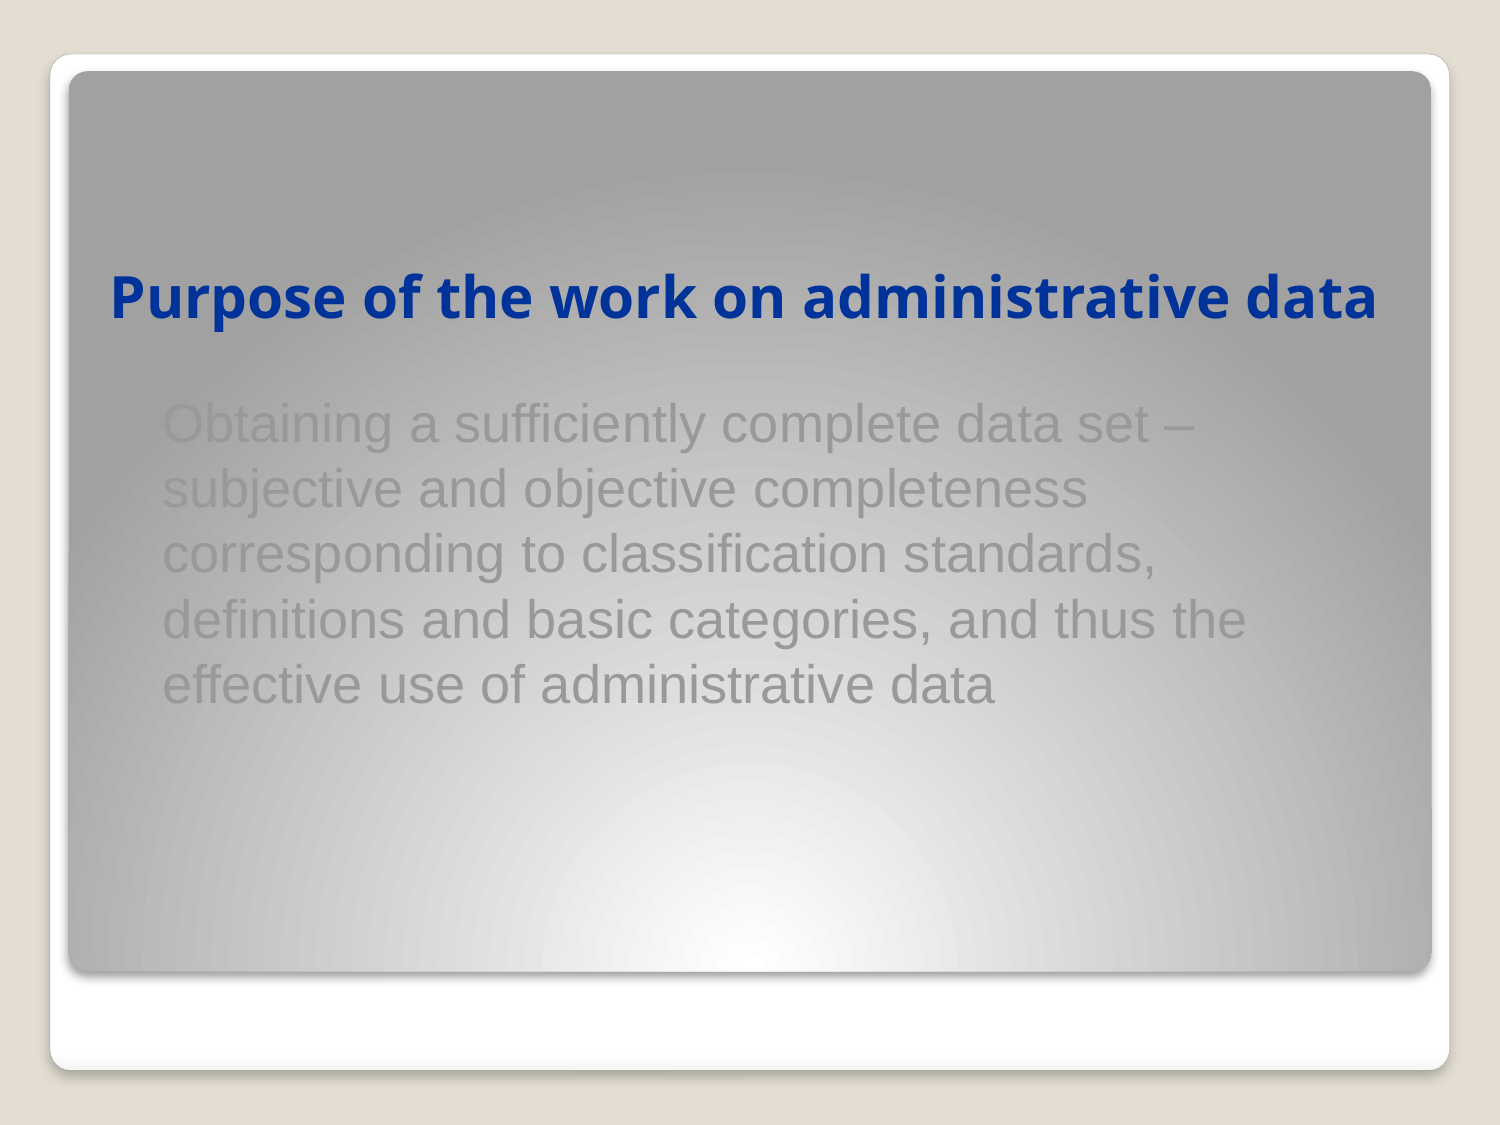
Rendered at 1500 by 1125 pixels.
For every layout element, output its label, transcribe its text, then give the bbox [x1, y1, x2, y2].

list Obtaining a sufficiently complete data set –subjective and objective completeness corresponding to classification standards, definitions and basic categories, and thus the effective use of administrative data [88, 373, 1376, 835]
title Purpose of the work on administrative data [88, 172, 1400, 338]
